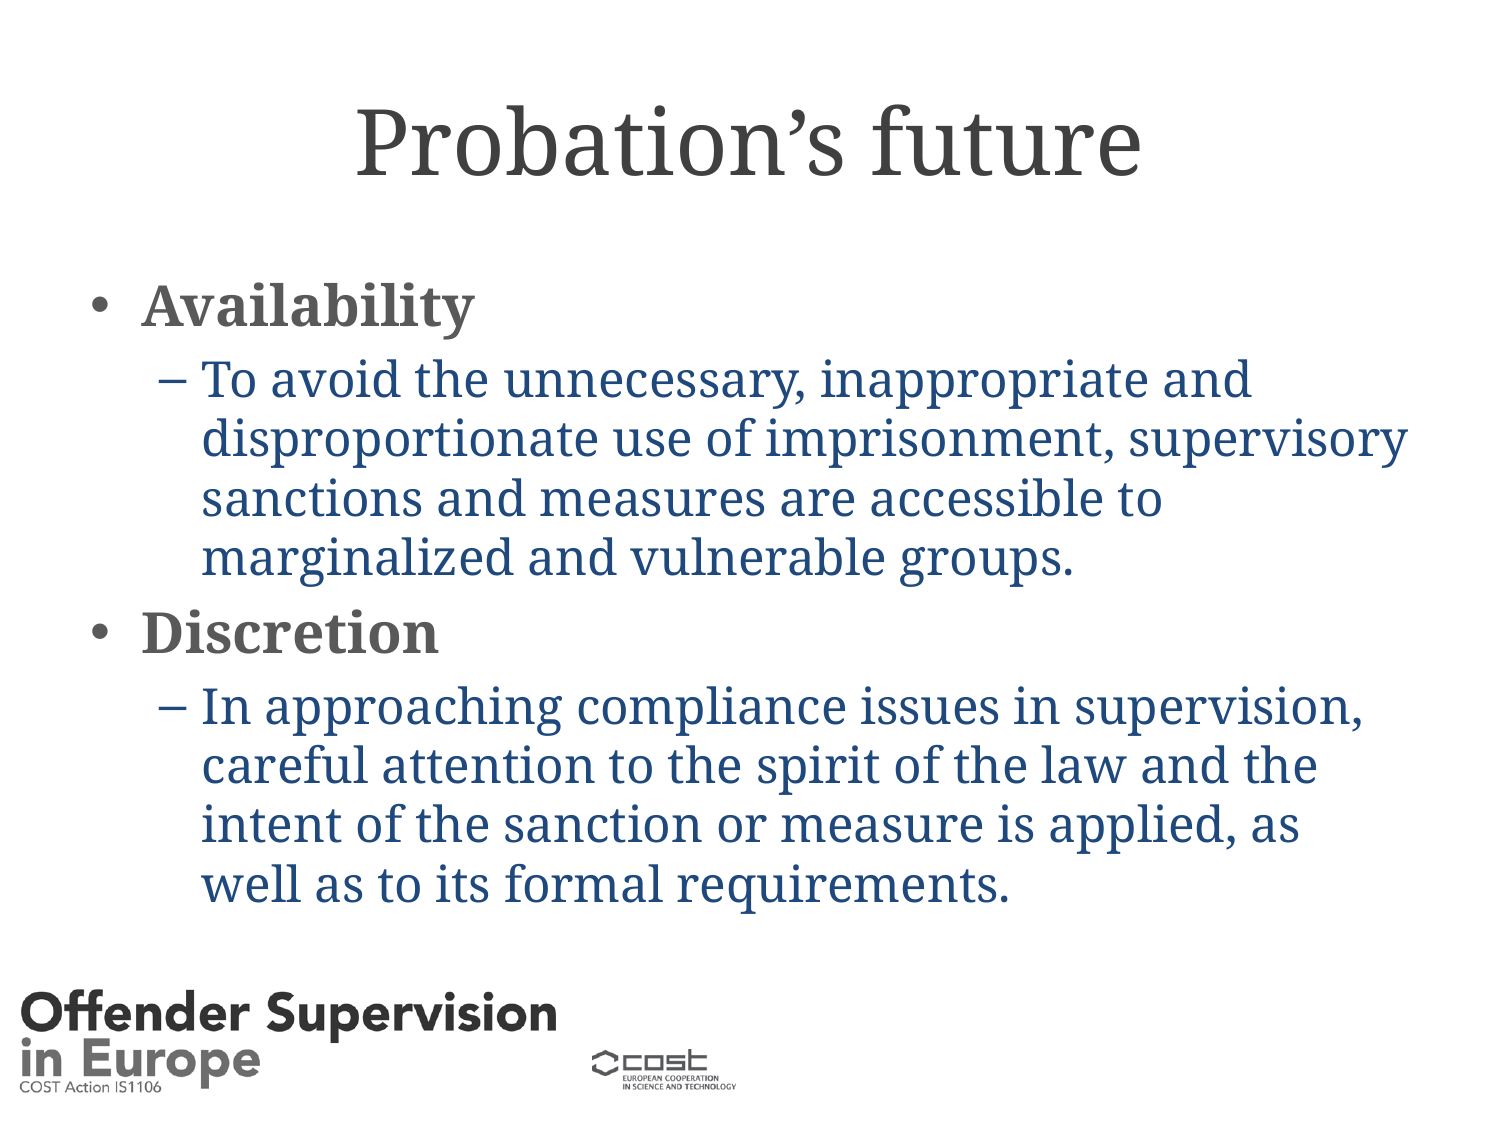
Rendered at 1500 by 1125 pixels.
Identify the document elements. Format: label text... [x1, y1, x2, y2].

picture [17, 975, 741, 1104]
title Probation’s future [75, 45, 1425, 233]
list Availability To avoid the unnecessary, inappropriate and disproportionate use of imprisonment, supervisory sanctions and measures are accessible to marginalized and vulnerable groups. Discretion In approaching compliance issues in supervision, careful attention to the spirit of the law and the intent of the sanction or measure is applied, as well as to its formal requirements. [75, 262, 1425, 965]
